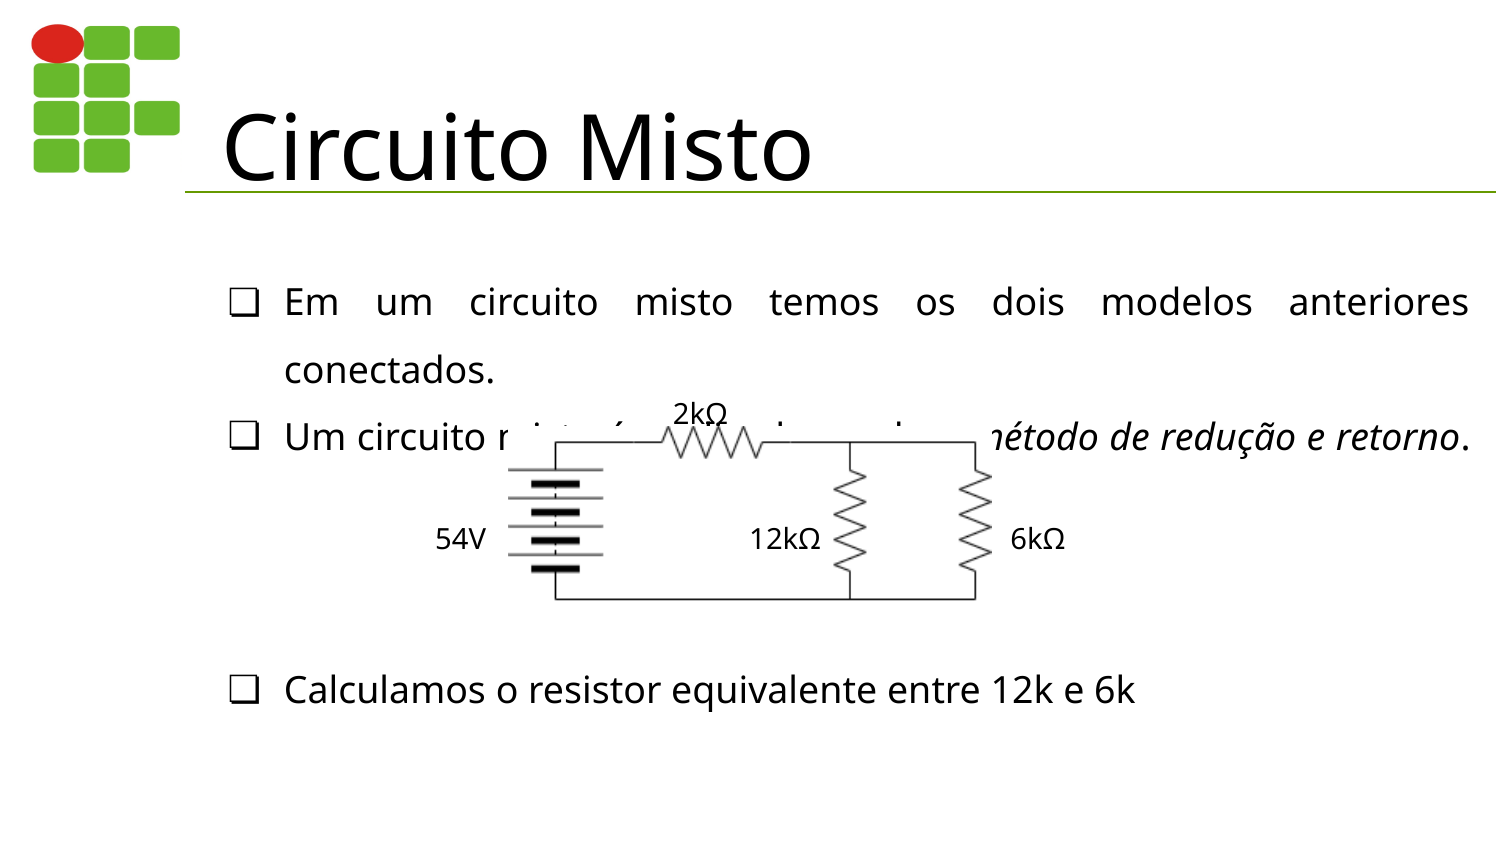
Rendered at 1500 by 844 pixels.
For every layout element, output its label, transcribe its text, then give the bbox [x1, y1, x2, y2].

picture [508, 426, 992, 602]
text_box 6kΩ [997, 505, 1083, 558]
text_box 54V [420, 505, 503, 558]
title Circuito Misto [206, 26, 1468, 207]
picture [29, 23, 182, 174]
list Calculamos o resistor equivalente entre 12k e 6k [193, 635, 1486, 704]
list Em um circuito misto temos os dois modelos anteriores conectados. Um circuito misto é analisado usado o método de redução e retorno. [193, 248, 1486, 386]
text_box 2kΩ [657, 380, 745, 425]
